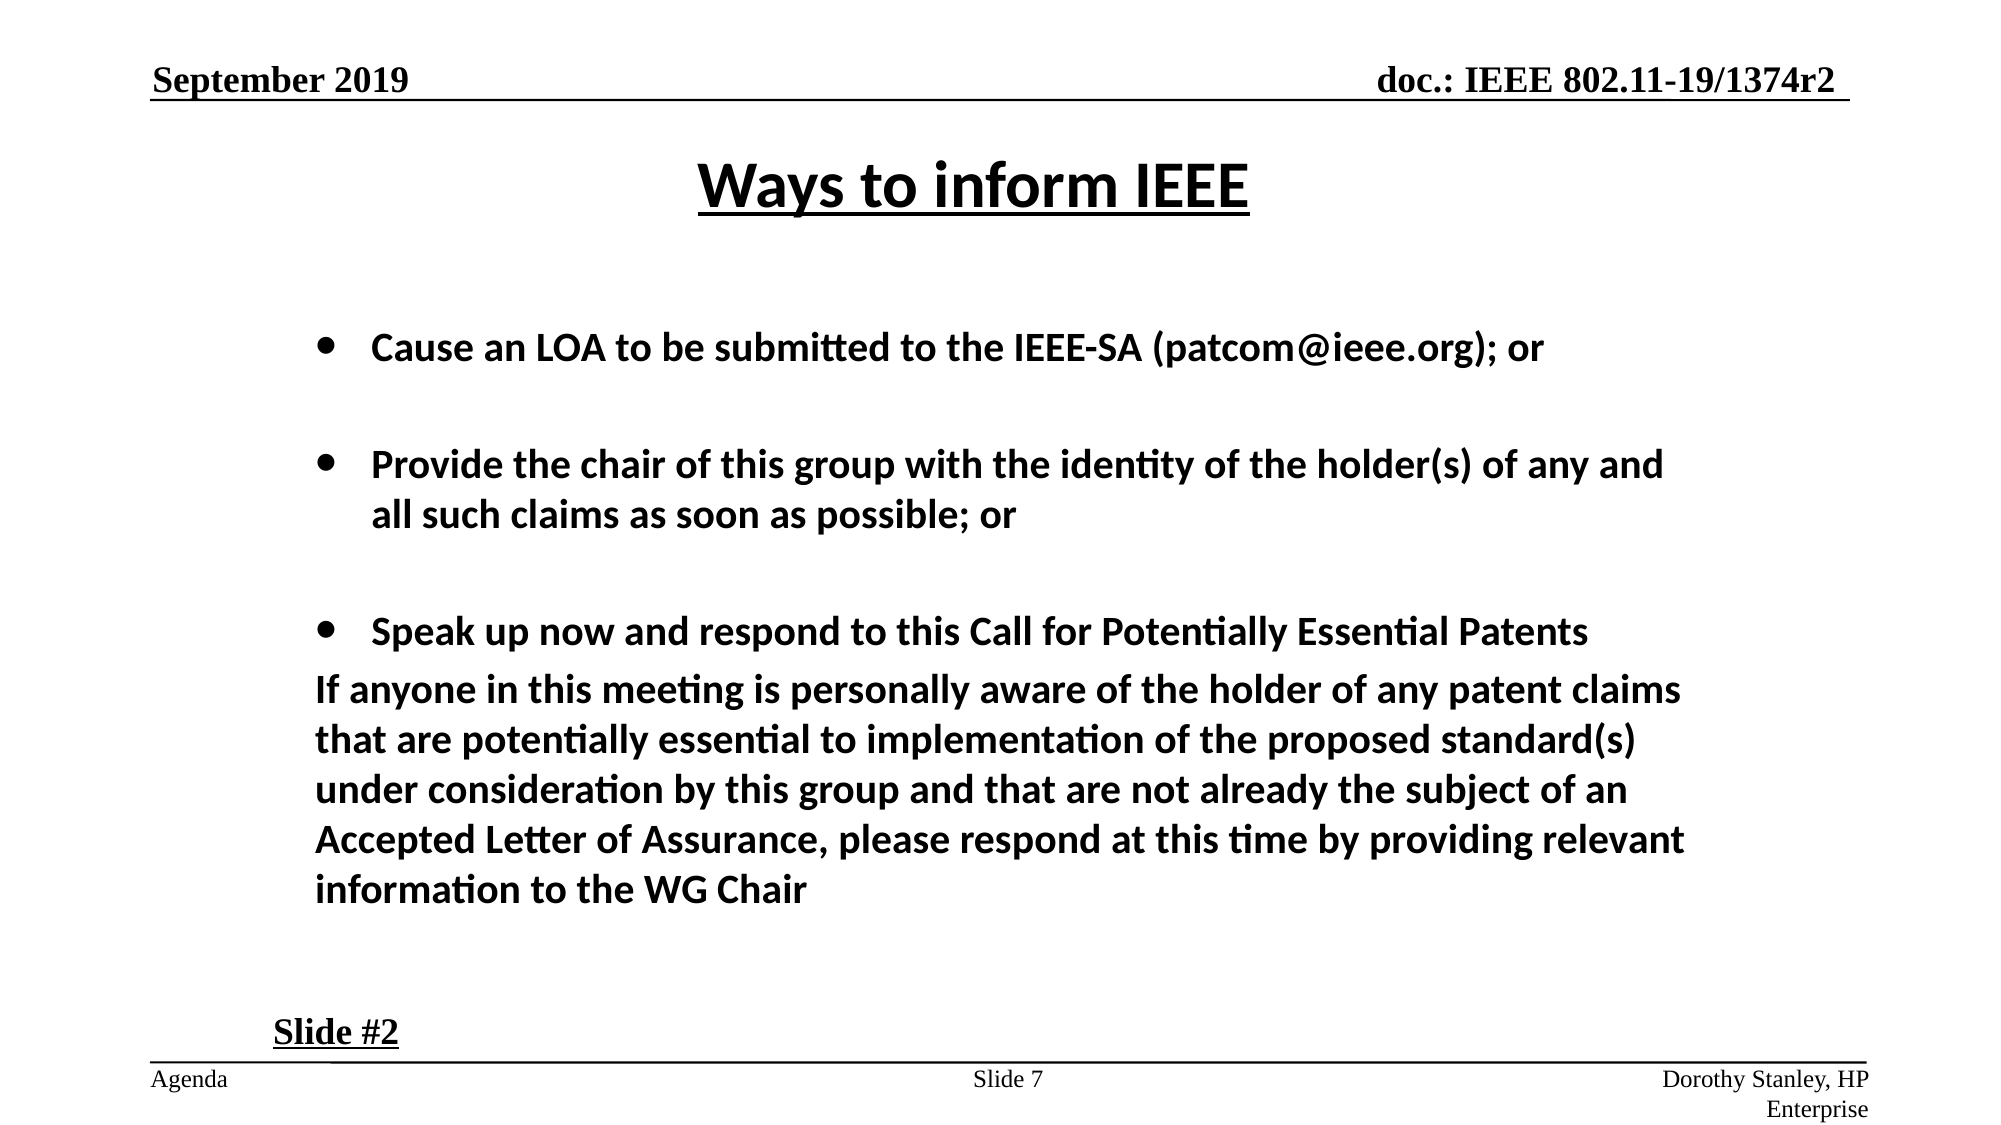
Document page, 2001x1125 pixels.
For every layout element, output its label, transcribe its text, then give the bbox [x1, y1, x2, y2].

slide_number Slide 7 [964, 1062, 1053, 1093]
text_box Slide #2 [258, 999, 415, 1060]
list Cause an LOA to be submitted to the IEEE-SA (patcom@ieee.org); or Provide the chair of this group with the identity of the holder(s) of any and all such claims as soon as possible; or Speak up now and respond to this Call for Potentially Essential Patents If anyone in this meeting is personally aware of the holder of any patent claims that are potentially essential to implementation of the proposed standard(s) under consideration by this group and that are not already the subject of an Accepted Letter of Assurance, please respond at this time by providing relevant information to the WG Chair [300, 312, 1713, 950]
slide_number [152, 54, 567, 100]
title Ways to inform IEEE [336, 99, 1612, 263]
footer Dorothy Stanley, HP Enterprise [1609, 1062, 1869, 1093]
